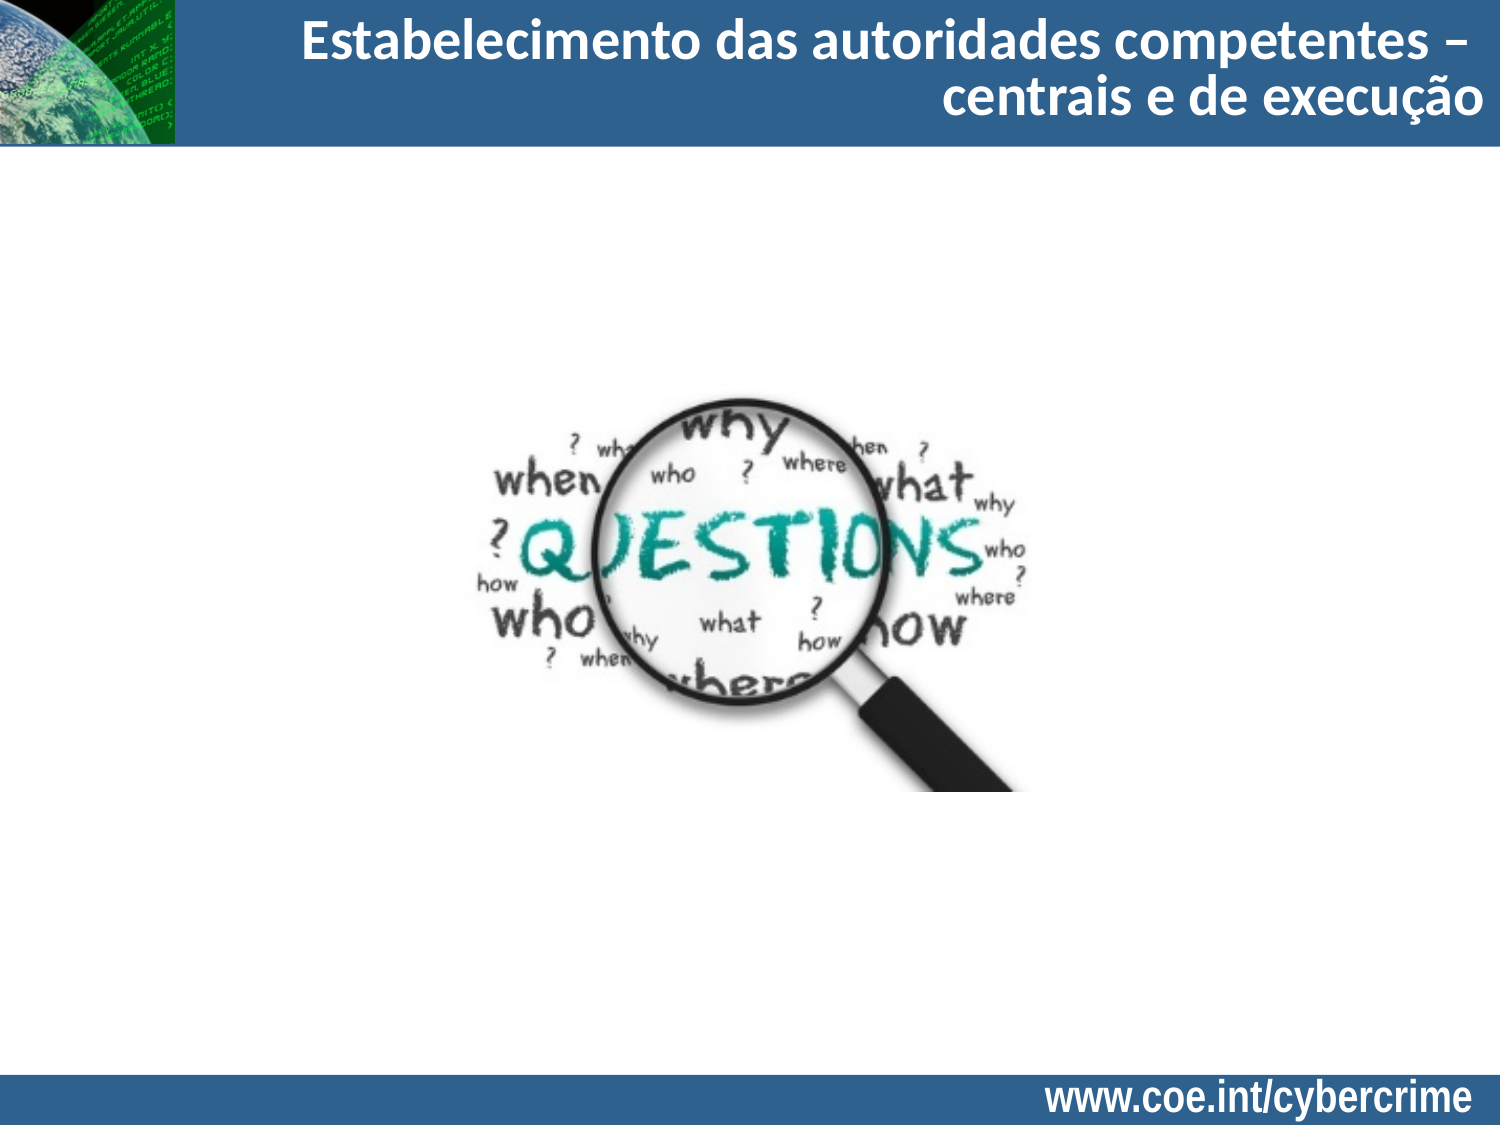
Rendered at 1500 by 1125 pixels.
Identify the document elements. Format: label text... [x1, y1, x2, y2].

text_box www.coe.int/cybercrime [1030, 1059, 1500, 1125]
text_box [0, 1073, 1030, 1125]
text_box Estabelecimento das autoridades competentes – centrais e de execução [177, 0, 1500, 149]
picture [443, 332, 1057, 793]
picture [0, 0, 175, 144]
